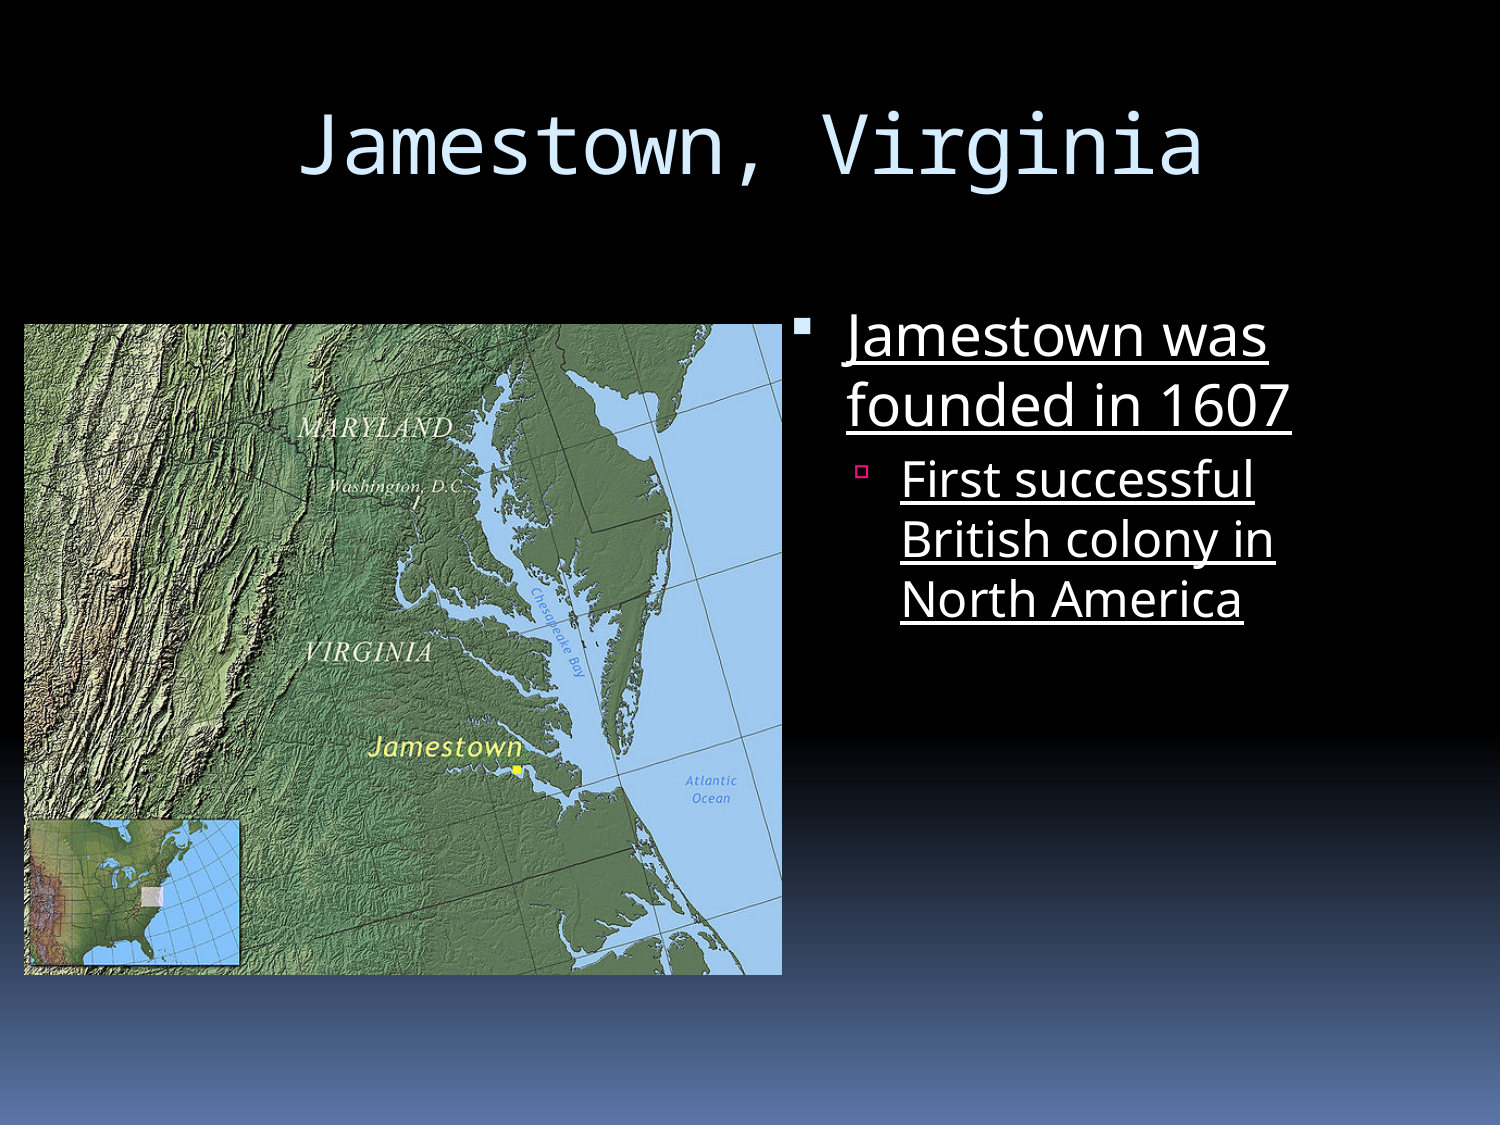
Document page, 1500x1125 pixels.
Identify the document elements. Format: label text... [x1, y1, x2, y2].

list Jamestown was founded in 1607 First successful British colony in North America [763, 290, 1427, 1033]
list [24, 324, 782, 976]
title Jamestown, Virginia [75, 83, 1425, 234]
